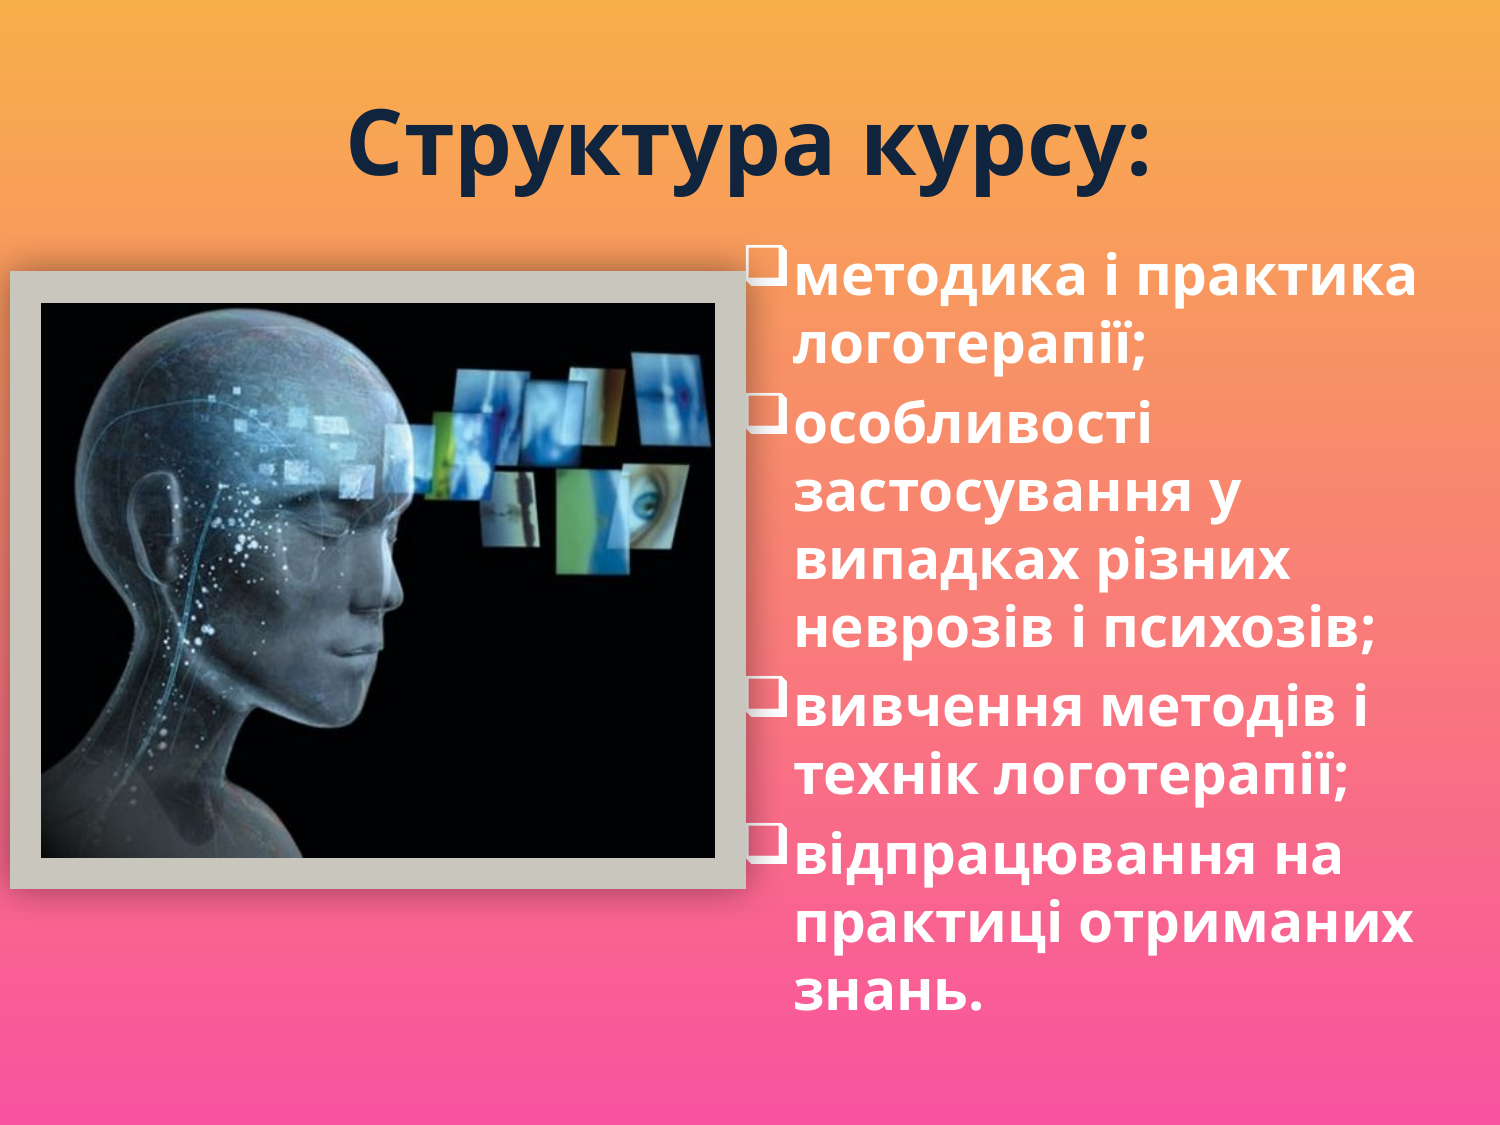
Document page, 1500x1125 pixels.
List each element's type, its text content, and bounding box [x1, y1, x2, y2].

title Структура курсу: [75, 45, 1425, 233]
list методика і практика логотерапії; особливості застосування у випадках різних неврозів і психозів; вивчення методів і технік логотерапії; відпрацювання на практиці отриманих знань. [726, 231, 1500, 1040]
picture [41, 302, 715, 859]
